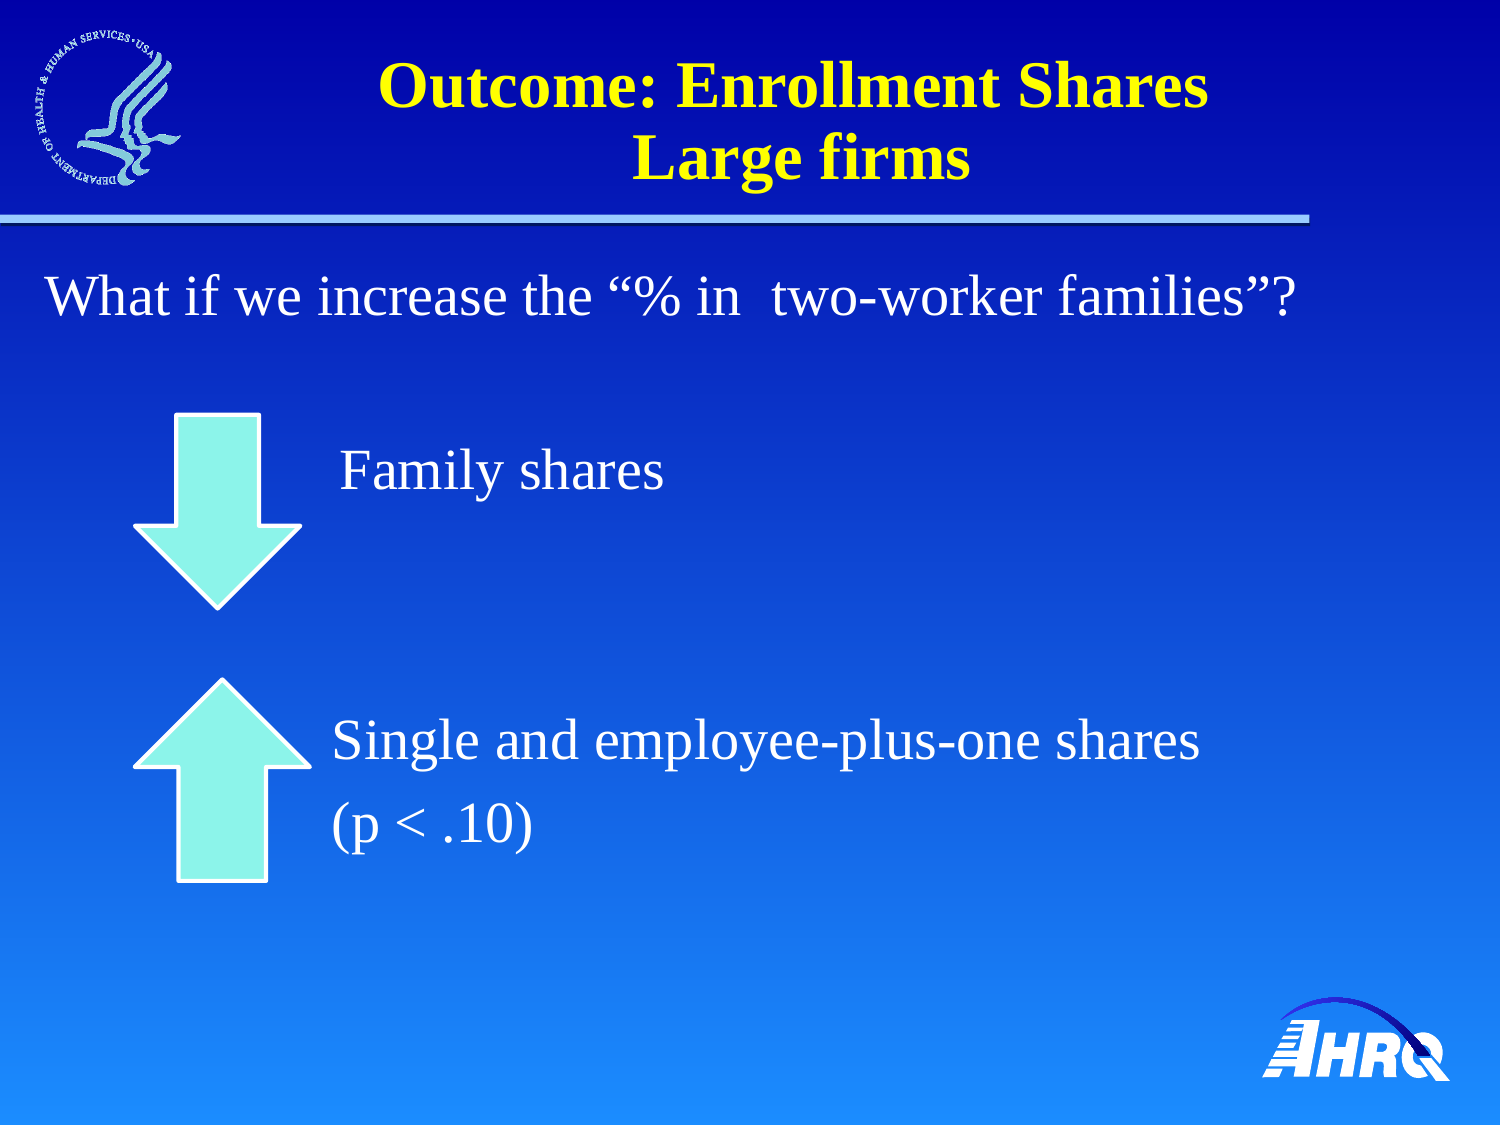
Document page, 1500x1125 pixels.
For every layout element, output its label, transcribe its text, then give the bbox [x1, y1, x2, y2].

title Outcome: Enrollment Shares Large firms [176, 30, 1412, 202]
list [82, 414, 1395, 997]
picture [16, 12, 196, 210]
text_box What if we increase the “% in two-worker families”? [29, 249, 1447, 335]
